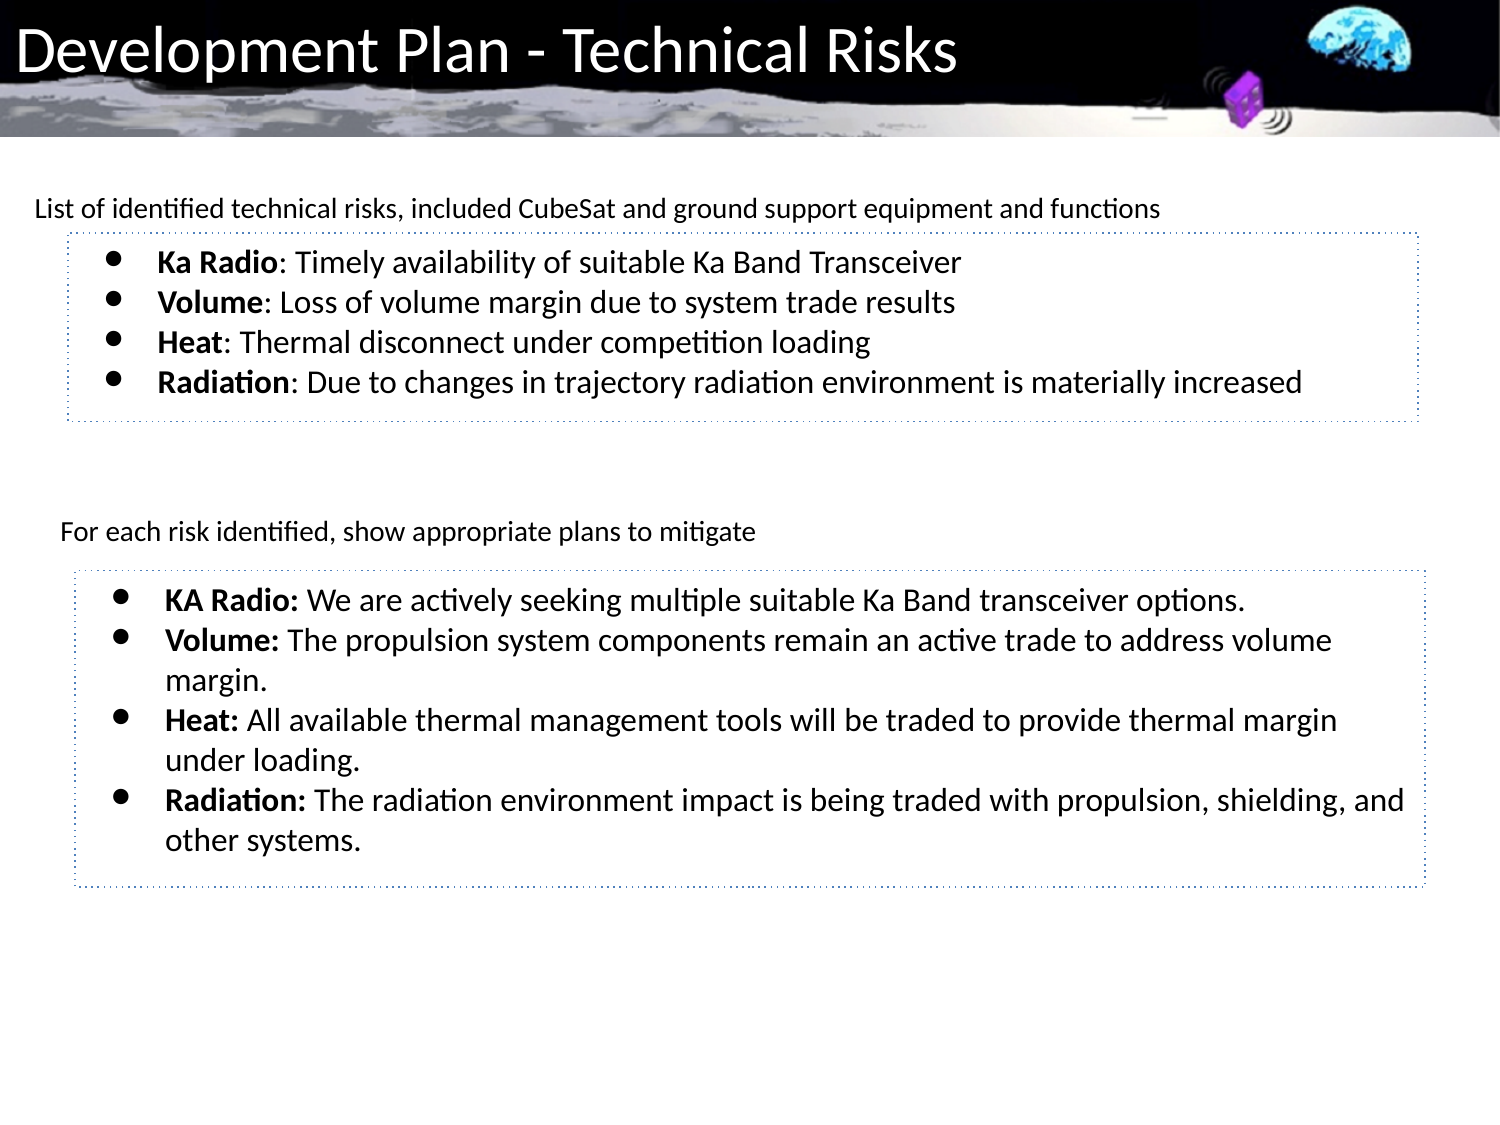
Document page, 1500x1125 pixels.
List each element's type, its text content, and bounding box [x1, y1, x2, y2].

text_box For each risk identified, show appropriate plans to mitigate [45, 504, 1263, 555]
text_box KA Radio: We are actively seeking multiple suitable Ka Band transceiver options. Volume: The propulsion system components remain an active trade to address volume margin. Heat: All available thermal management tools will be traded to provide thermal margin under loading. Radiation: The radiation environment impact is being traded with propulsion, shielding, and other systems. [74, 570, 1425, 887]
text_box List of identified technical risks, included CubeSat and ground support equipment and functions [19, 182, 1237, 233]
text_box Ka Radio: Timely availability of suitable Ka Band Transceiver Volume: Loss of volume margin due to system trade results Heat: Thermal disconnect under competition loading Radiation: Due to changes in trajectory radiation environment is materially increased [67, 232, 1418, 422]
picture [0, 0, 1500, 137]
title Development Plan - Technical Risks [0, 0, 1085, 92]
